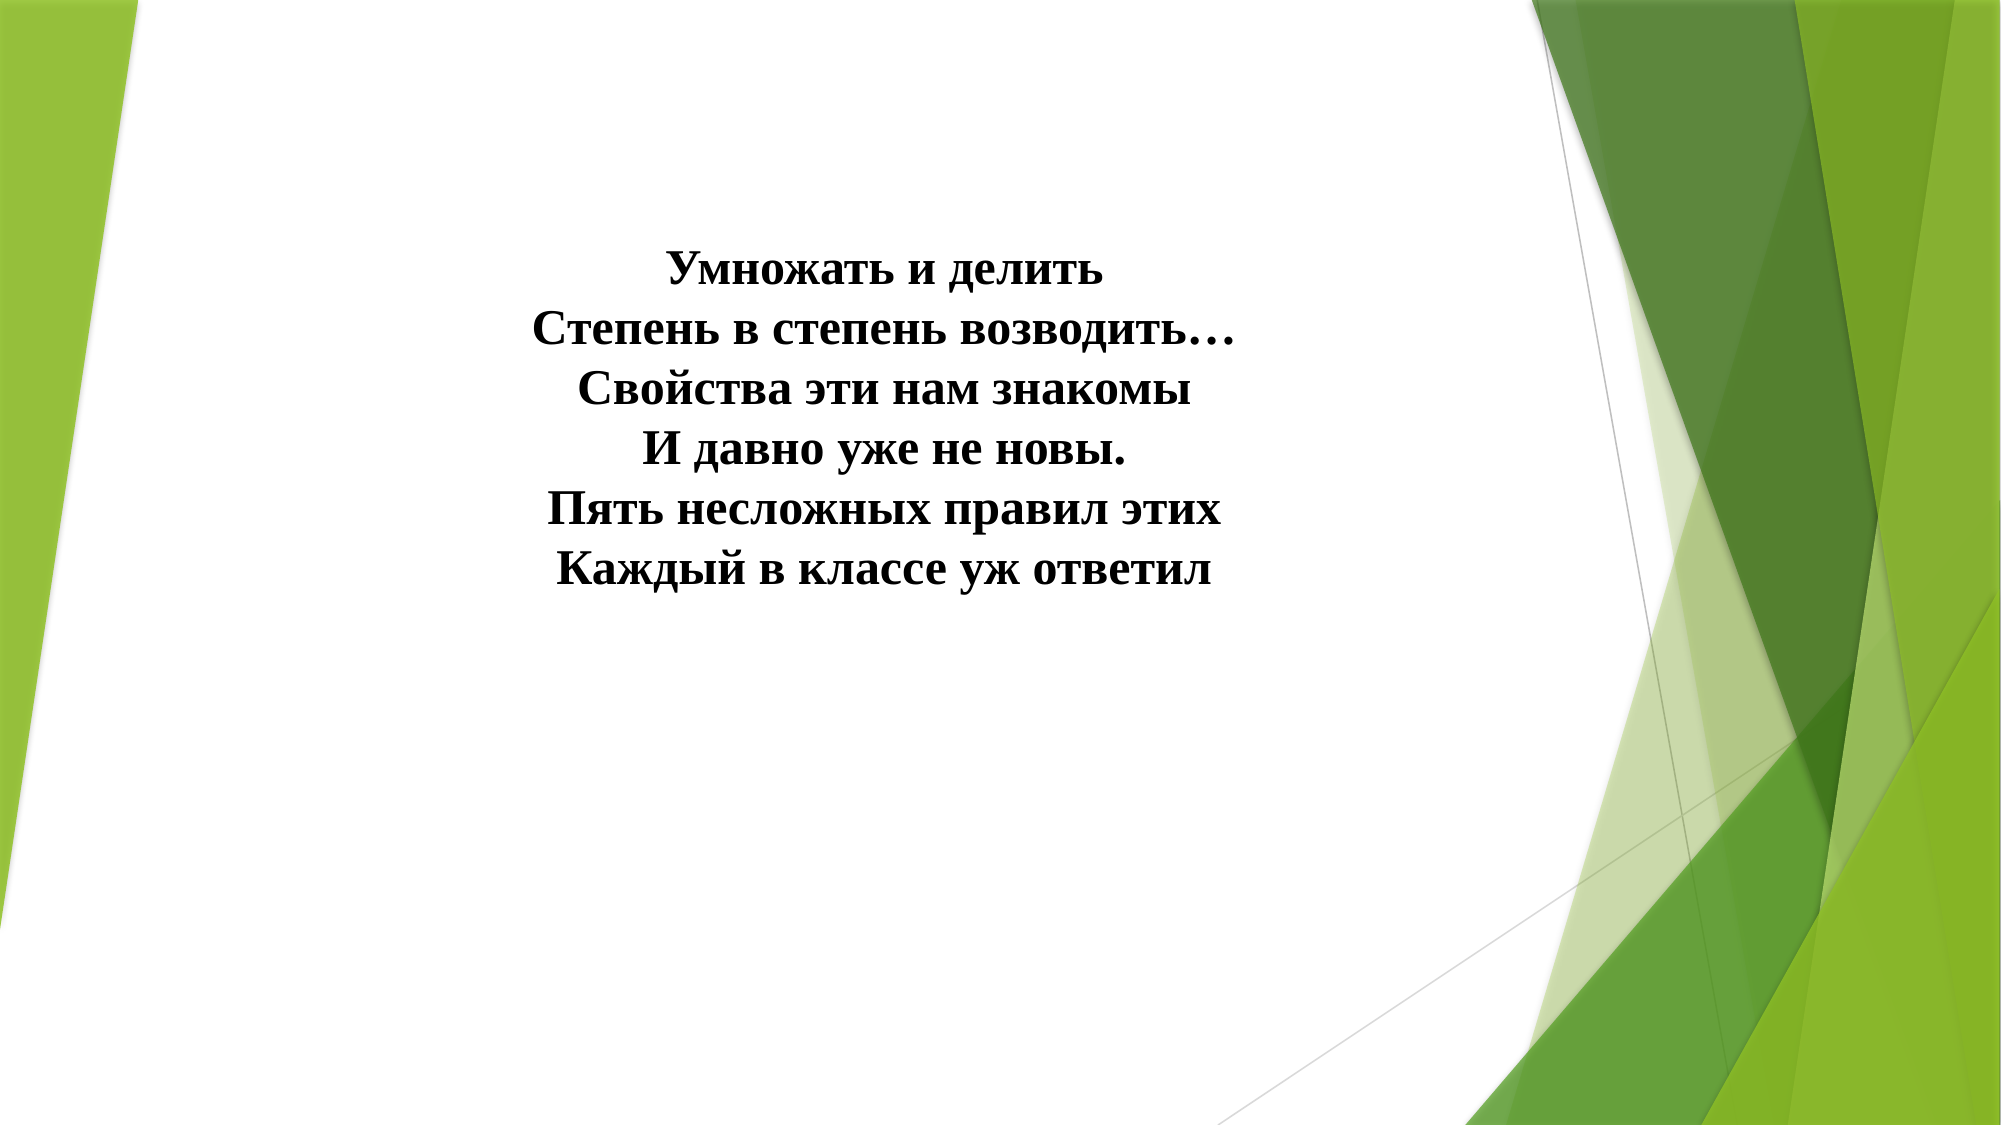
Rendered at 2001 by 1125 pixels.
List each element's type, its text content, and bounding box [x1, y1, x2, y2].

title Умножать и делить Степень в степень возводить… Свойства эти нам знакомы И давно уже не новы. Пять несложных правил этих Каждый в классе уж ответил [256, 120, 1512, 663]
